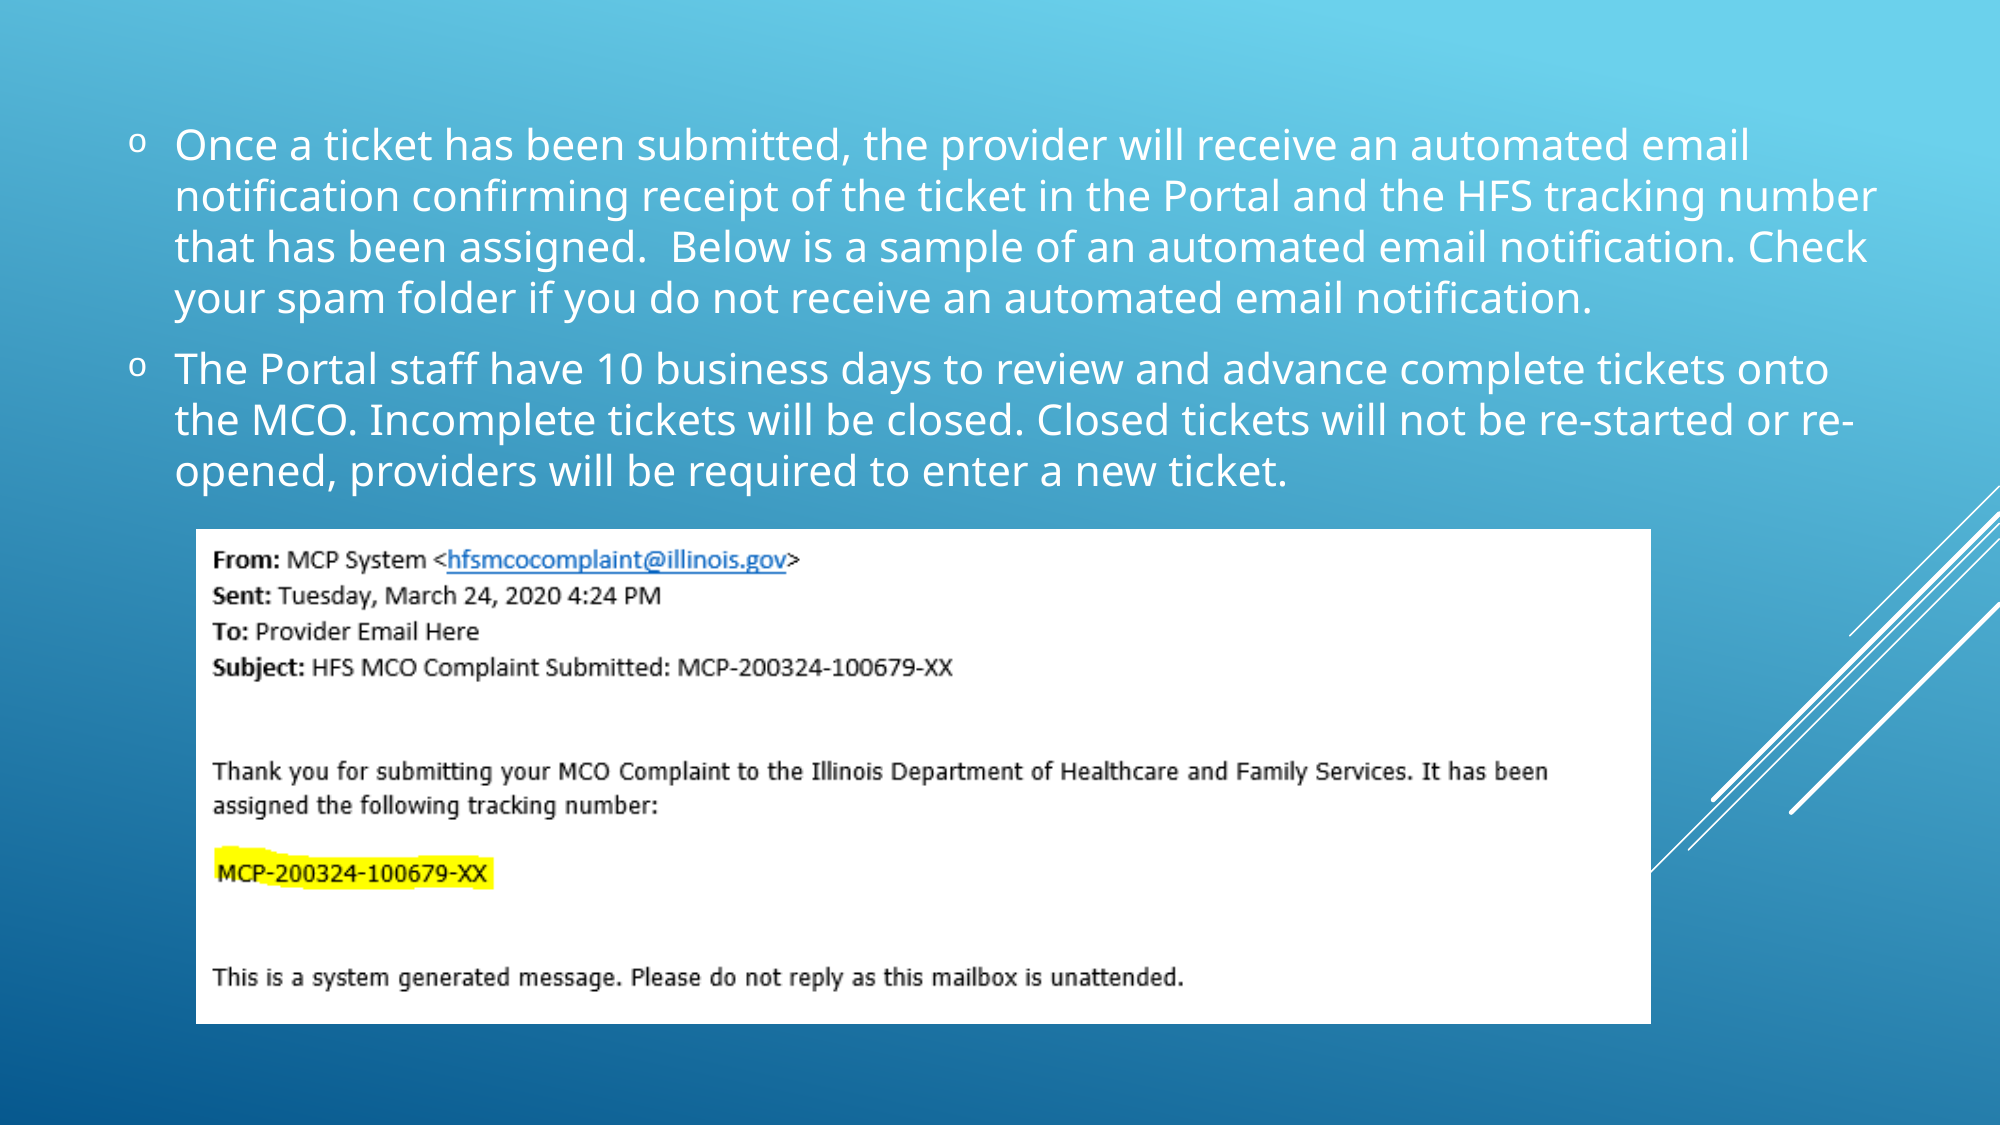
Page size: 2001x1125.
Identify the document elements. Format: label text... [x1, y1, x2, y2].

picture [195, 529, 1651, 1024]
list Once a ticket has been submitted, the provider will receive an automated email notification confirming receipt of the ticket in the Portal and the HFS tracking number that has been assigned. Below is a sample of an automated email notification. Check your spam folder if you do not receive an automated email notification. The Portal staff have 10 business days to review and advance complete tickets onto the MCO. Incomplete tickets will be closed. Closed tickets will not be re-started or re-opened, providers will be required to enter a new ticket. [112, 34, 1907, 547]
